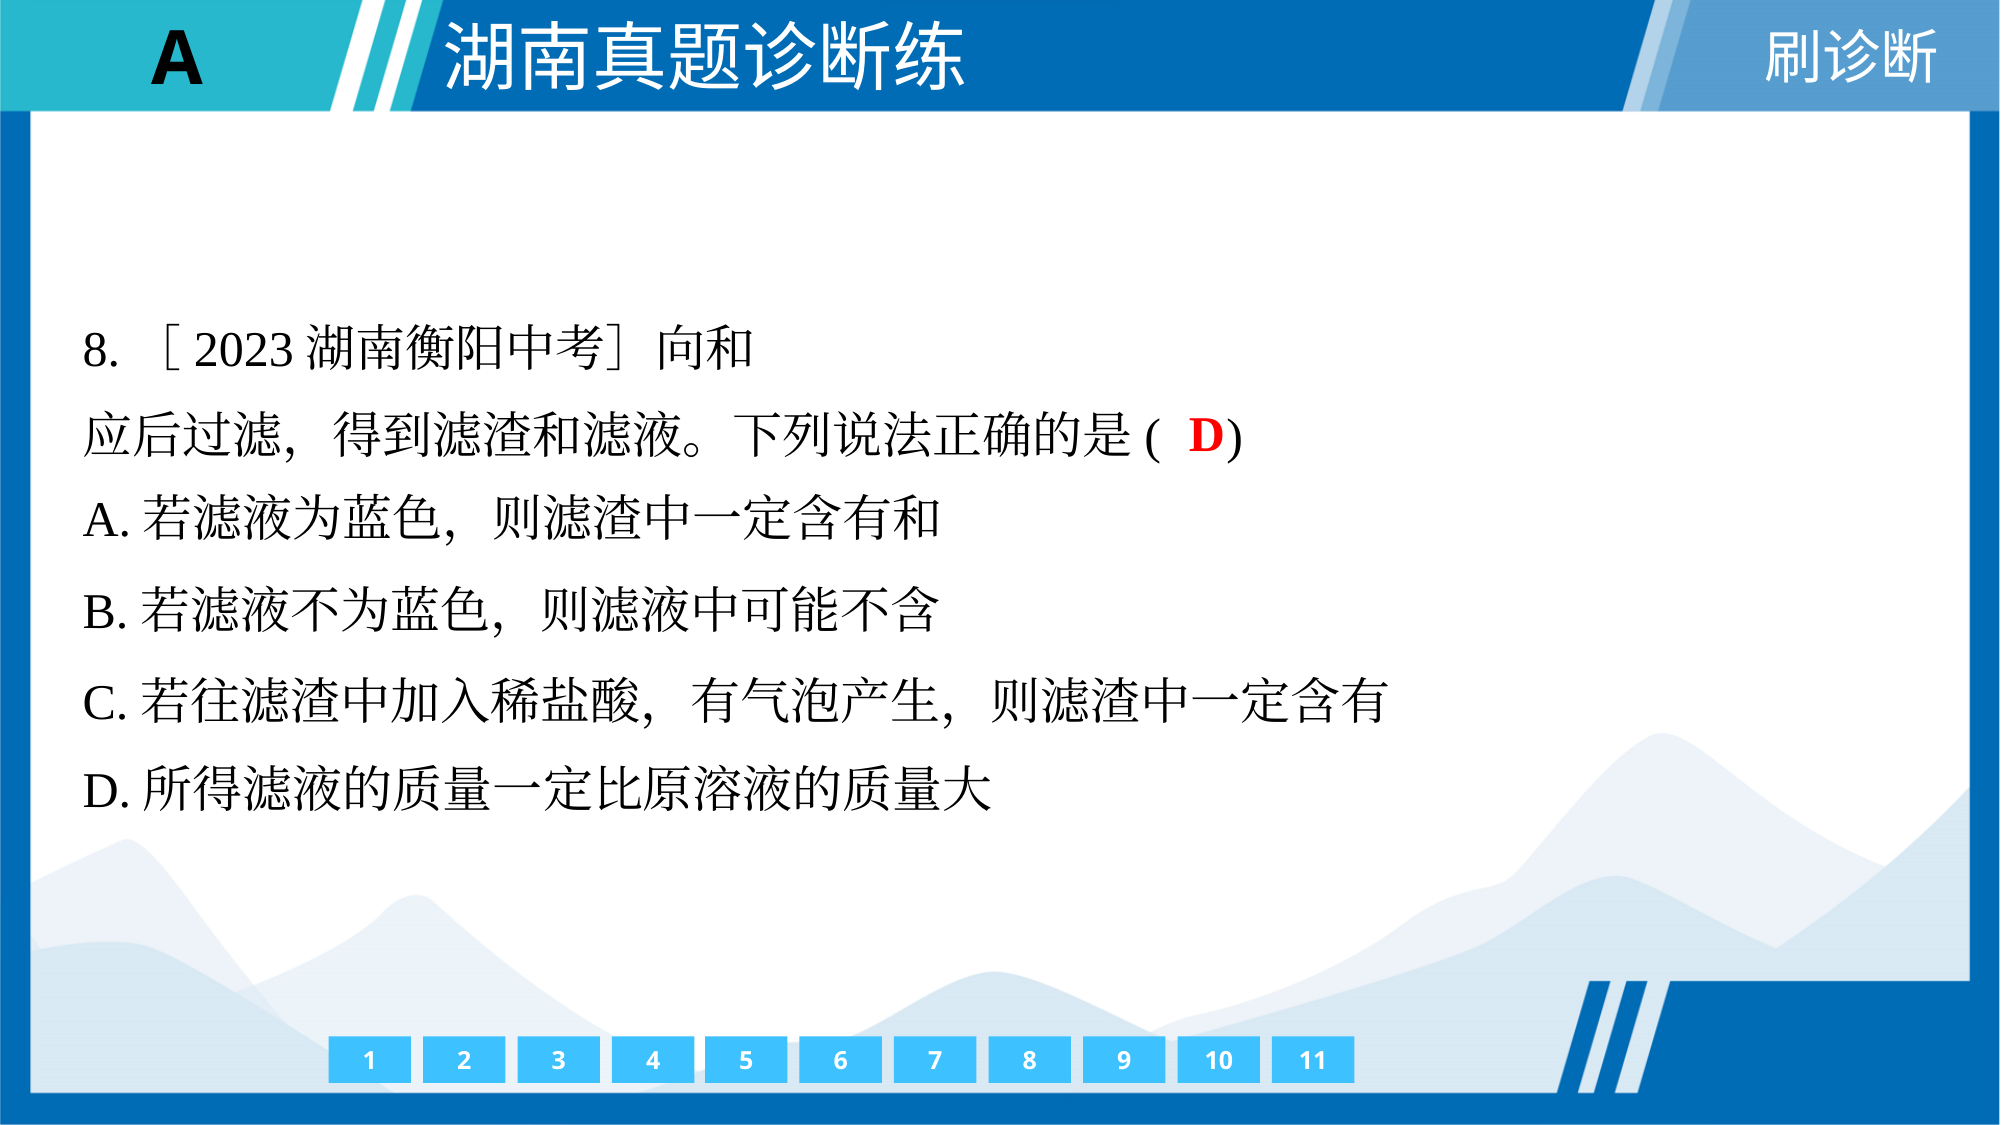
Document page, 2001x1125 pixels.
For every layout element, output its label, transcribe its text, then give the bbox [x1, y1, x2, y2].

picture [0, 0, 2000, 1125]
text_box D [1170, 374, 1243, 453]
